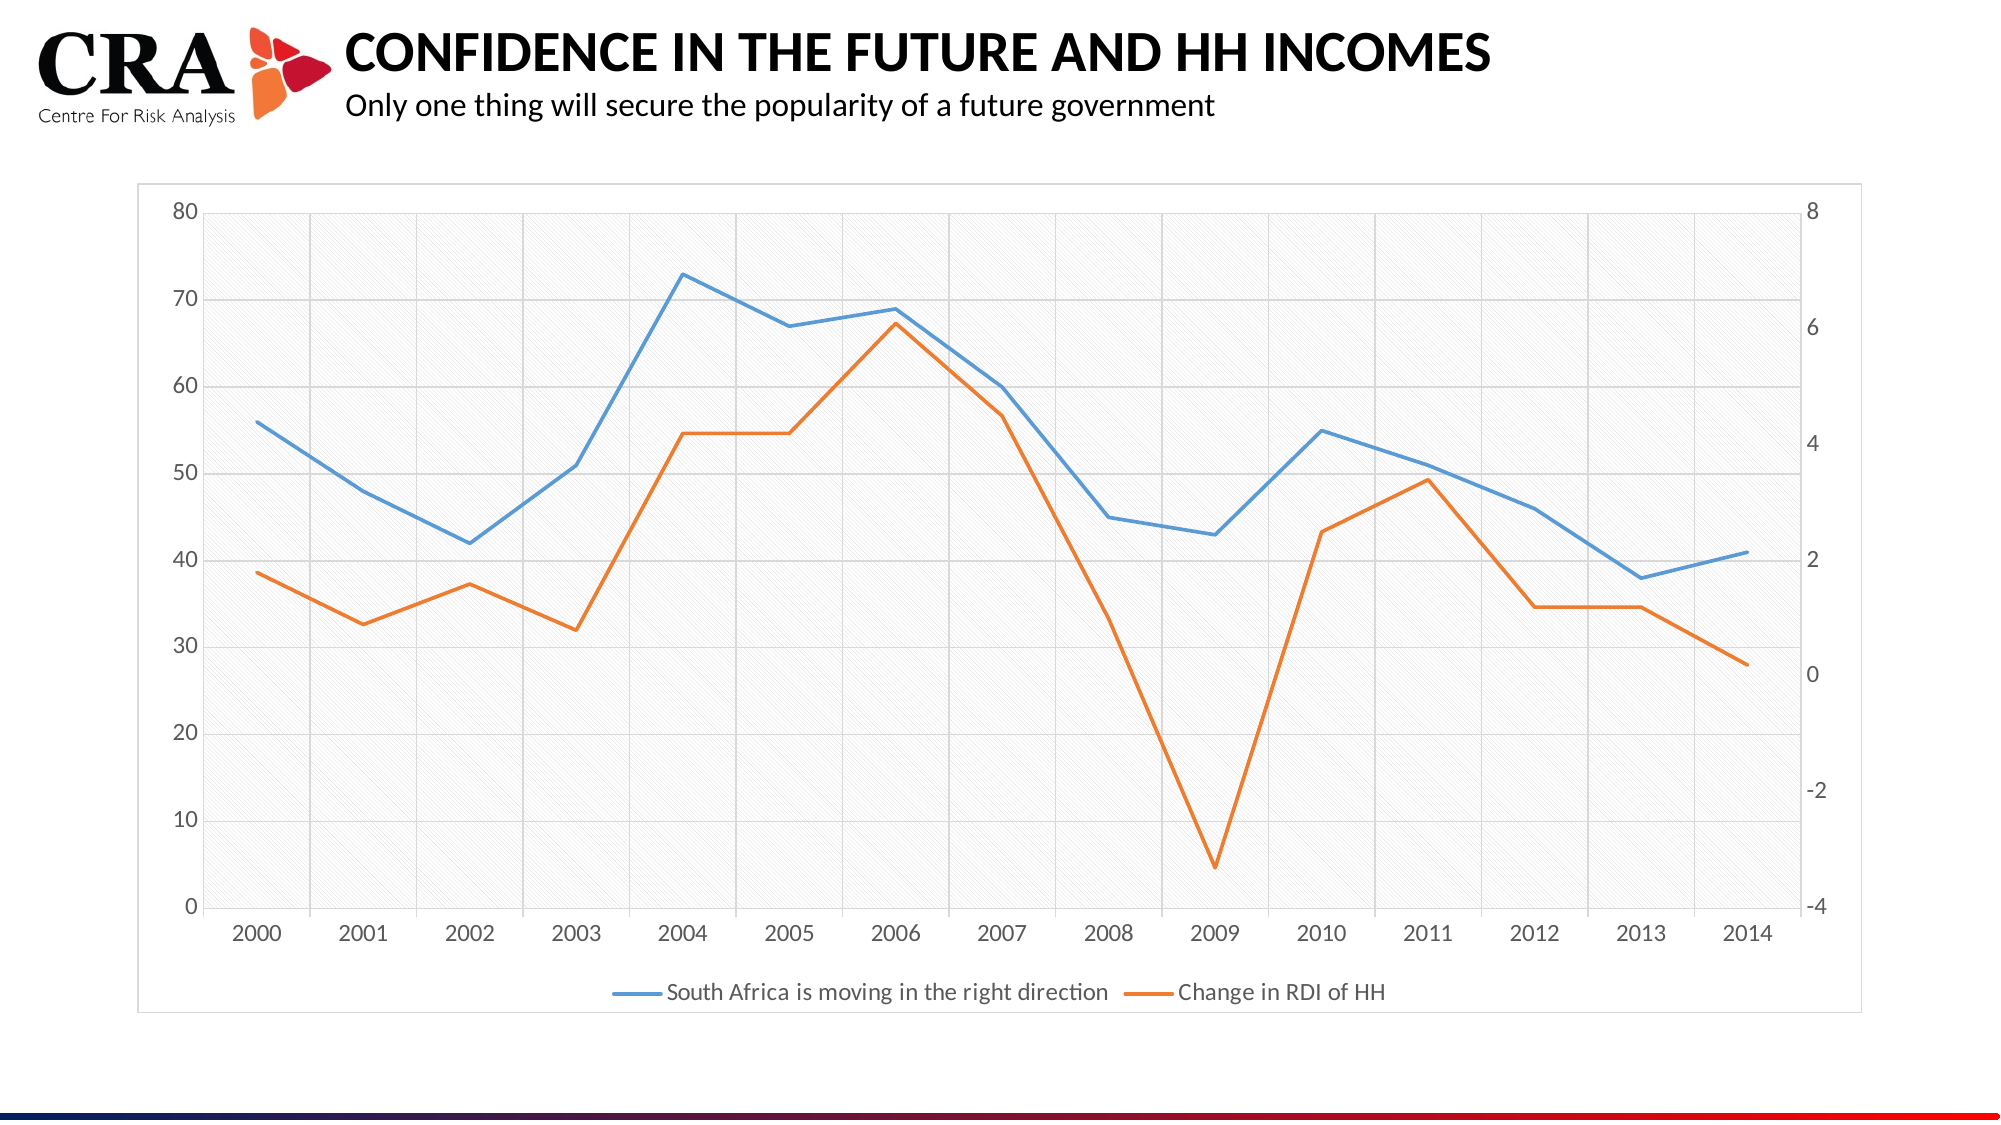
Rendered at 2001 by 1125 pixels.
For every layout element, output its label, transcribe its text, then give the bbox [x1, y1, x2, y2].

text_box [0, 1111, 2000, 1122]
chart [137, 183, 1863, 1014]
text_box CONFIDENCE IN THE FUTURE AND HH INCOMES Only one thing will secure the popularity of a future government [330, 5, 1848, 176]
picture [23, 11, 346, 137]
